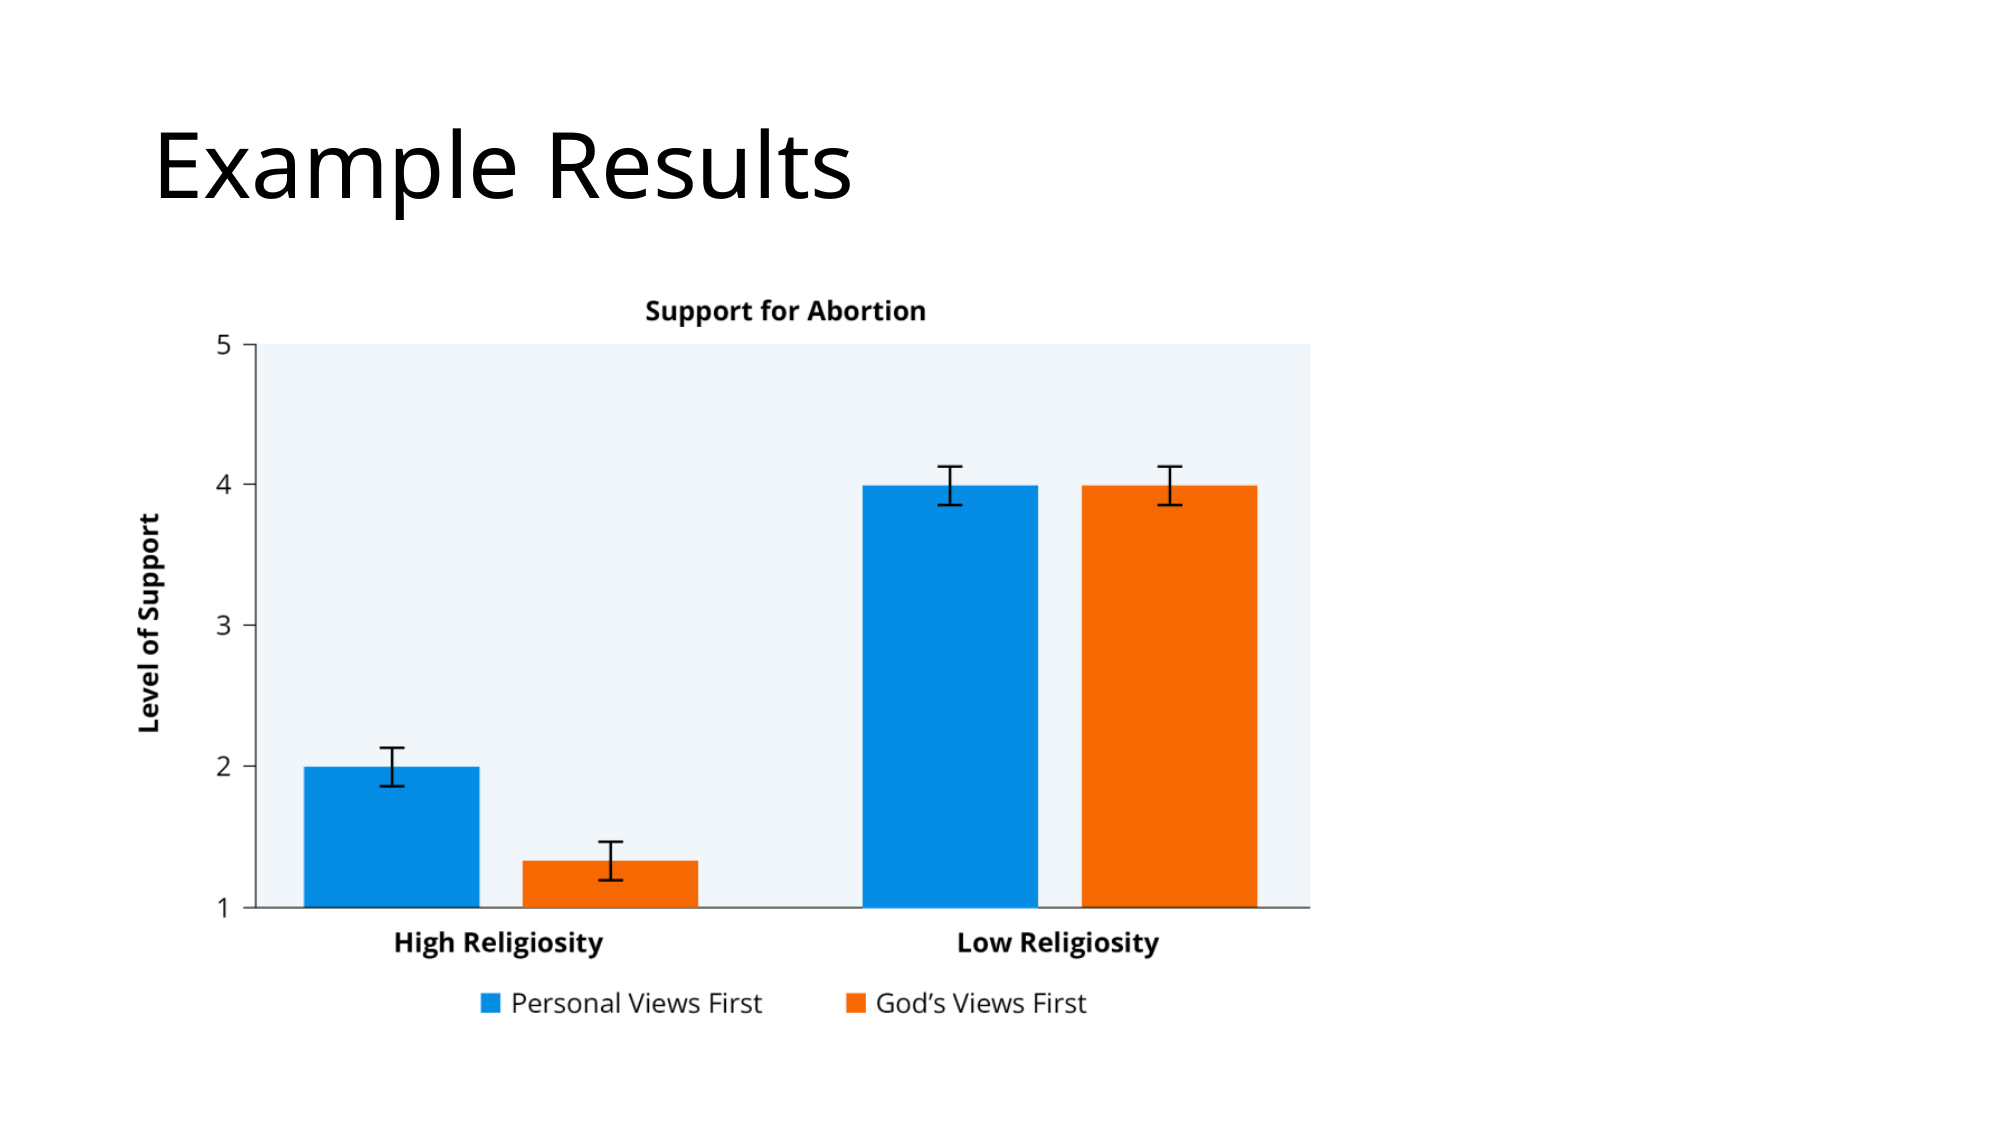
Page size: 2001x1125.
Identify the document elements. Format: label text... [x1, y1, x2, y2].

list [136, 298, 1311, 1014]
title Example Results [137, 59, 1863, 278]
